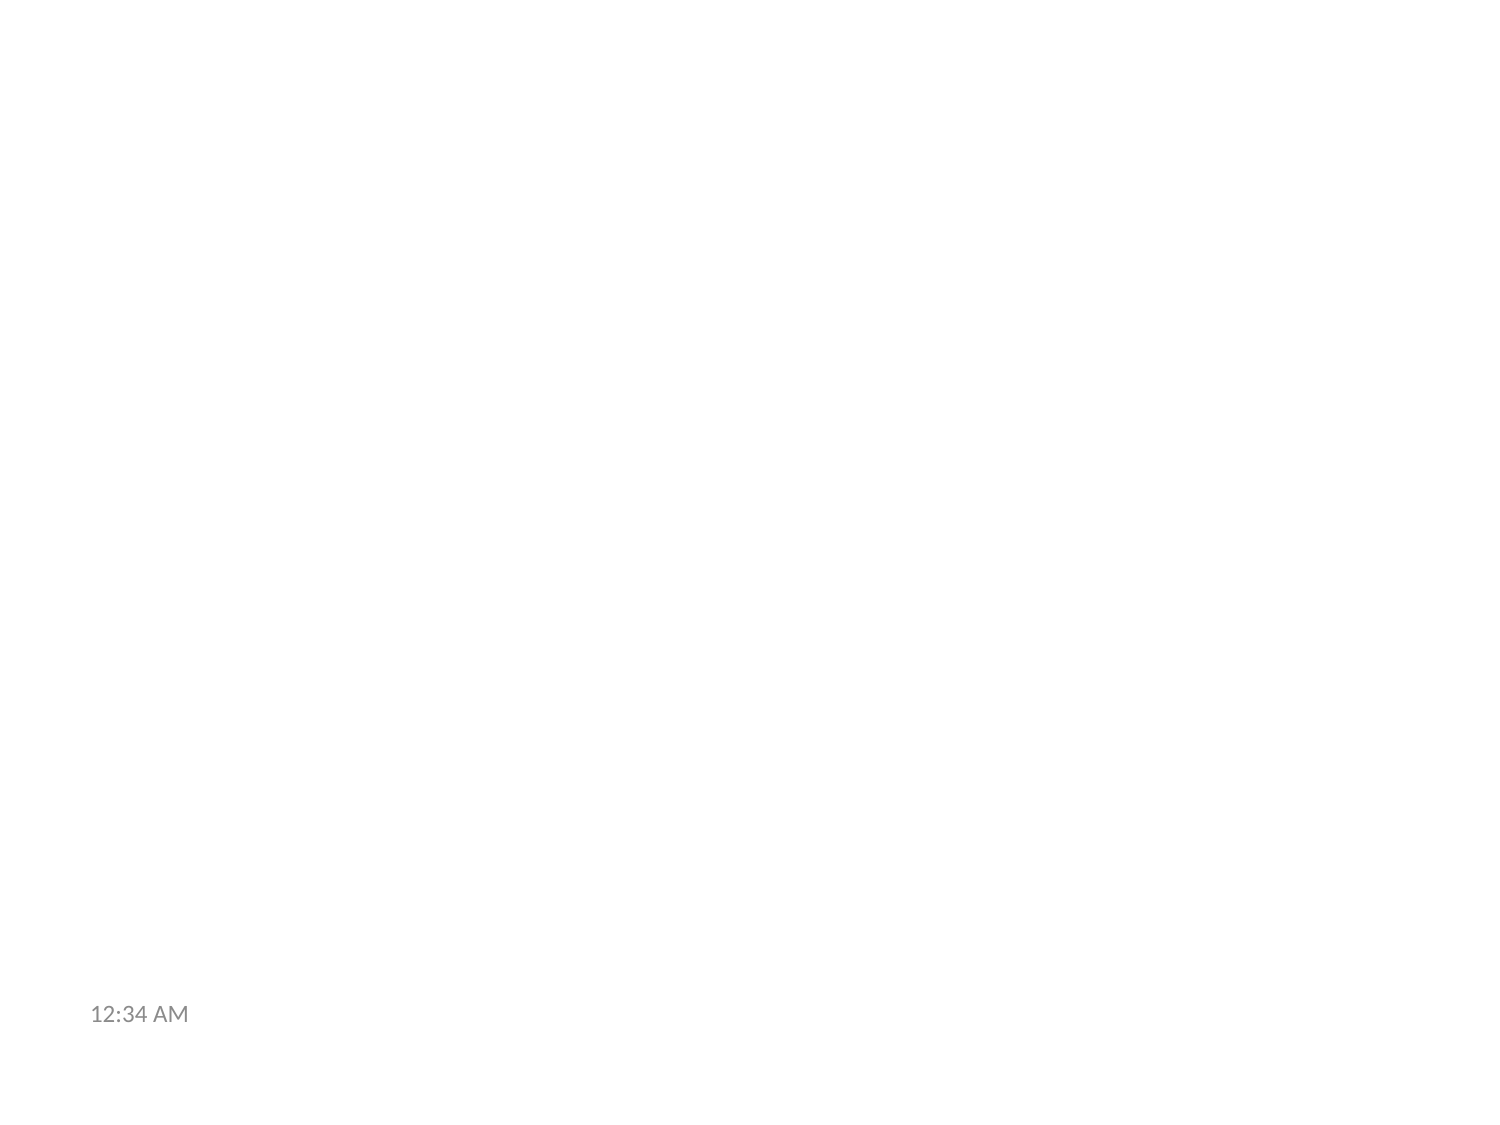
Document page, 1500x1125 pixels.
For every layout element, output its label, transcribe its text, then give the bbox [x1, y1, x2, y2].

text_box 3:35 PM [75, 982, 425, 1043]
